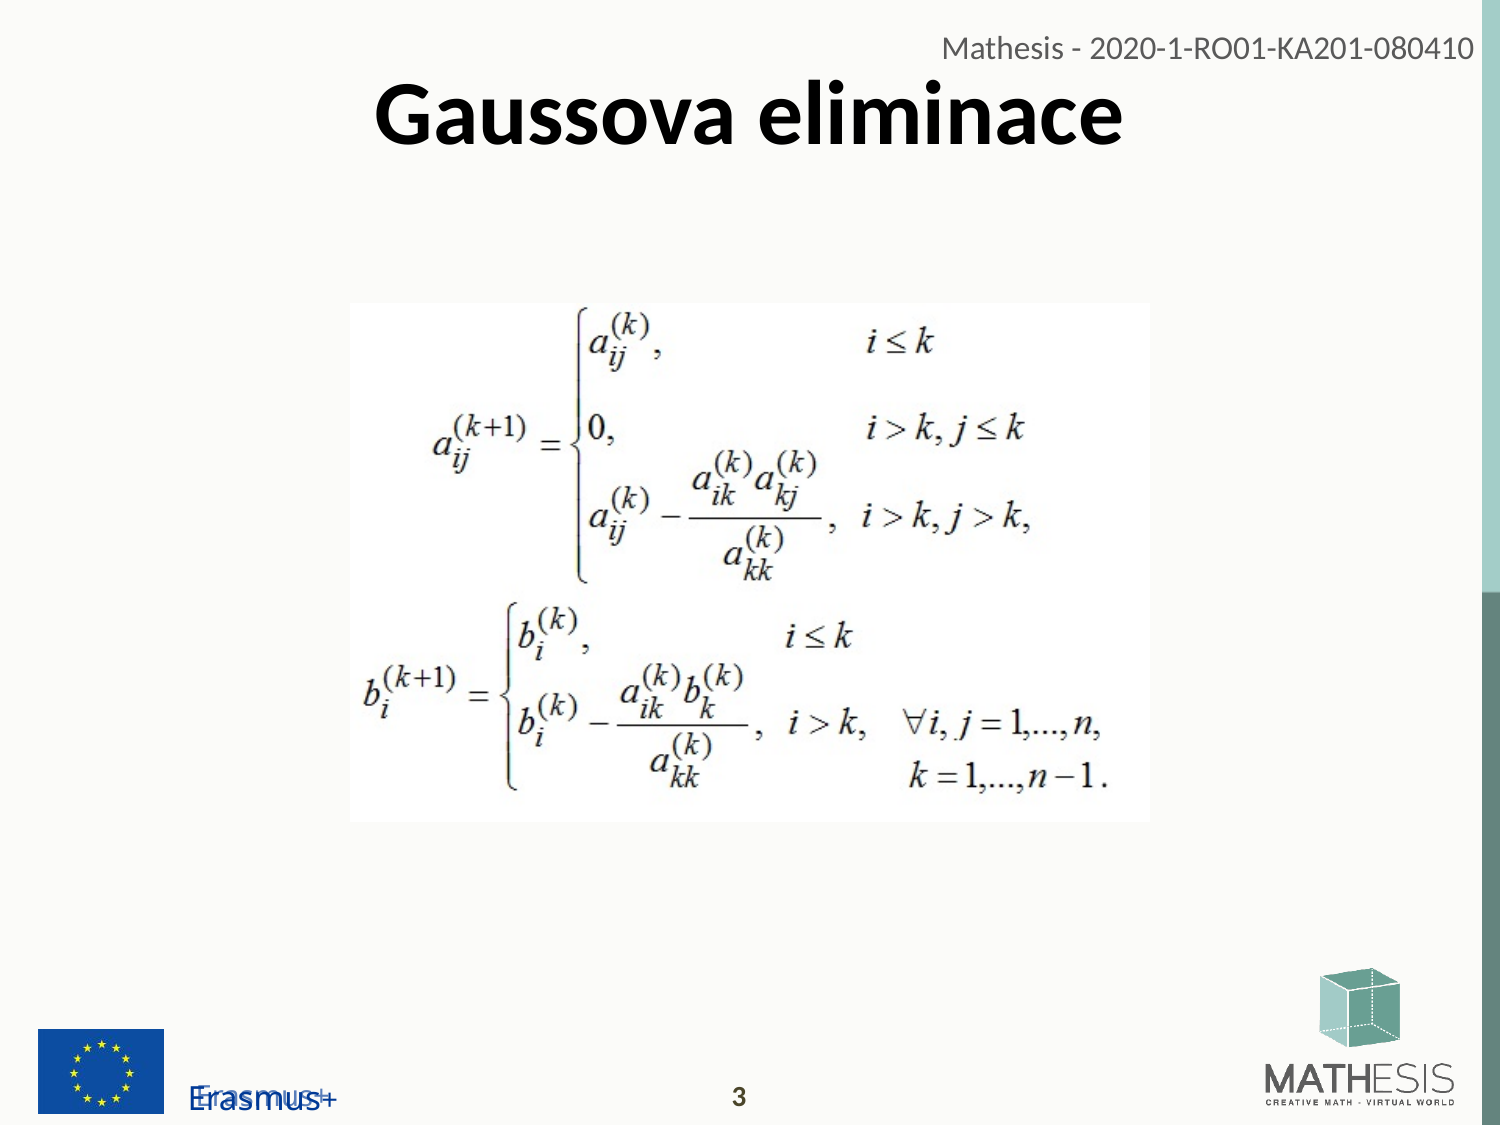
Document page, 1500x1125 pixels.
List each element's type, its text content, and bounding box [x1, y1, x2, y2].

list [75, 262, 1425, 1005]
picture [349, 303, 1151, 822]
picture [38, 1029, 164, 1114]
title Gaussova eliminace [75, 45, 1425, 233]
